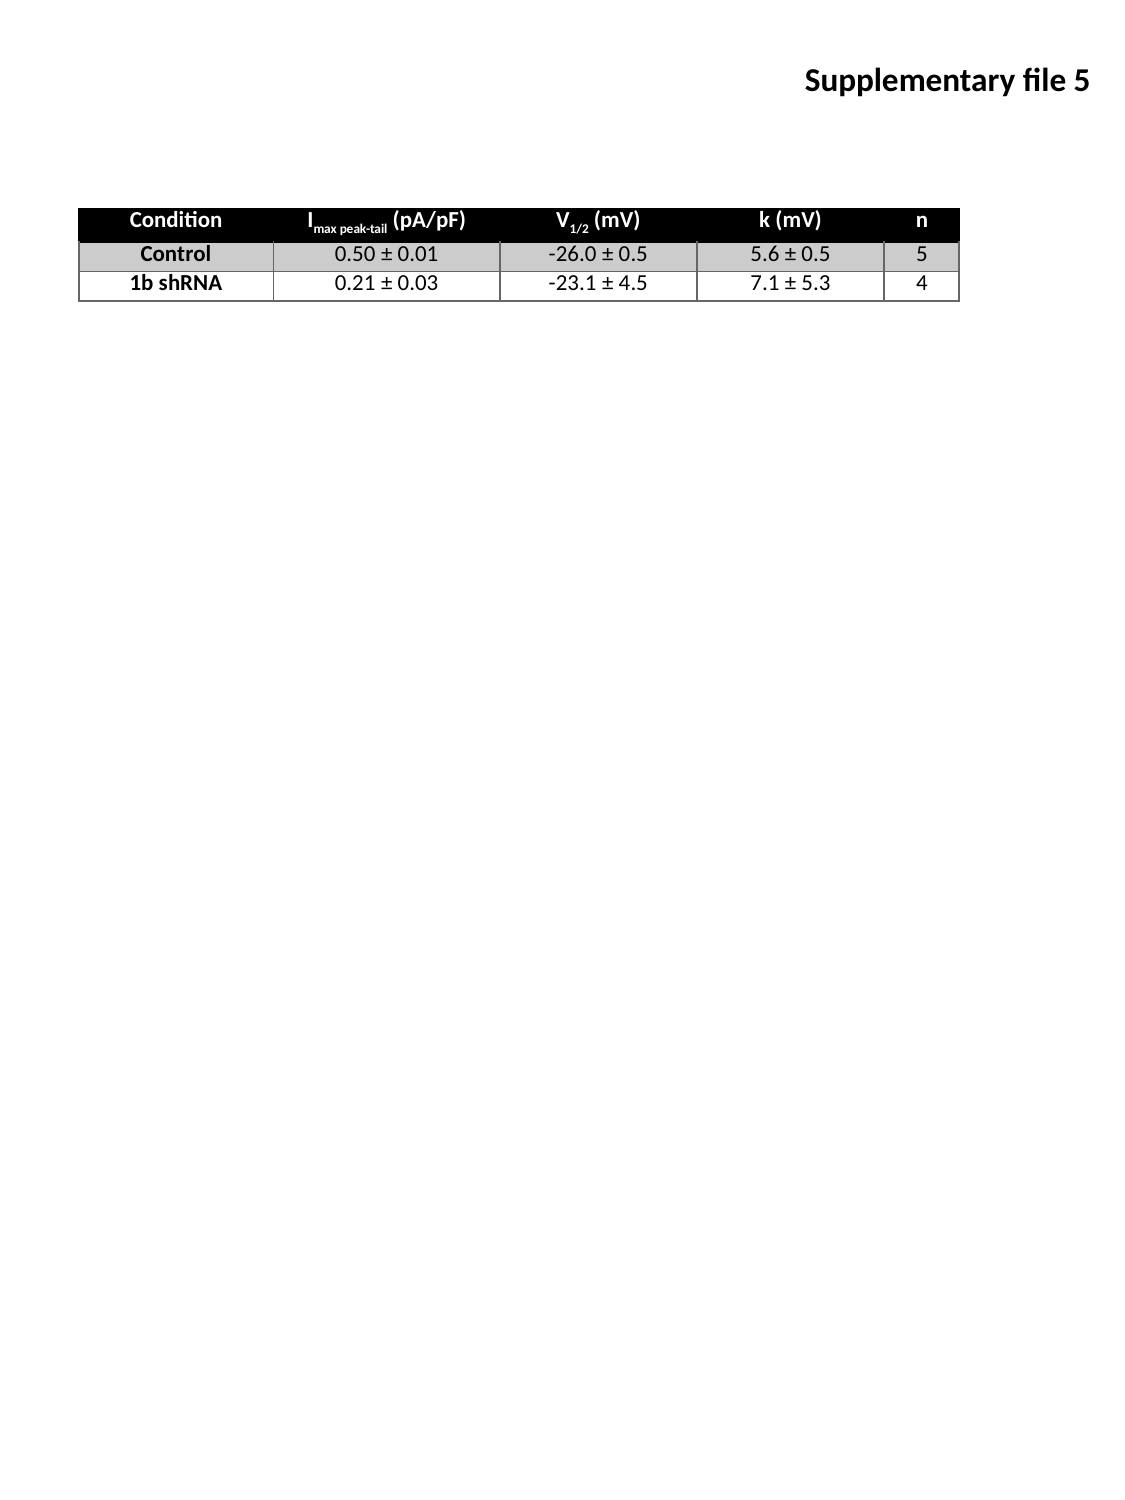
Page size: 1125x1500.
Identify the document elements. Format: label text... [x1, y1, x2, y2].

table_header Condition [80, 210, 273, 241]
table_cell 5.6 ± 0.5 [698, 243, 883, 271]
table_header Imax peak-tail (pA/pF) [273, 210, 500, 241]
table_header V1/2 (mV) [500, 210, 697, 241]
table_cell 5 [885, 243, 958, 271]
table_cell 0.50 ± 0.01 [274, 243, 499, 271]
table_header k (mV) [697, 210, 884, 241]
table_cell 0.21 ± 0.03 [274, 272, 499, 300]
text_box Supplementary file 5 [790, 50, 1125, 106]
table_cell -23.1 ± 4.5 [501, 272, 696, 300]
table_cell 7.1 ± 5.3 [698, 272, 883, 300]
table_cell Control [80, 243, 273, 271]
table_header n [884, 210, 958, 241]
table_cell -26.0 ± 0.5 [501, 243, 696, 271]
table_cell 4 [885, 272, 958, 300]
table_cell 1b shRNA [80, 272, 273, 300]
